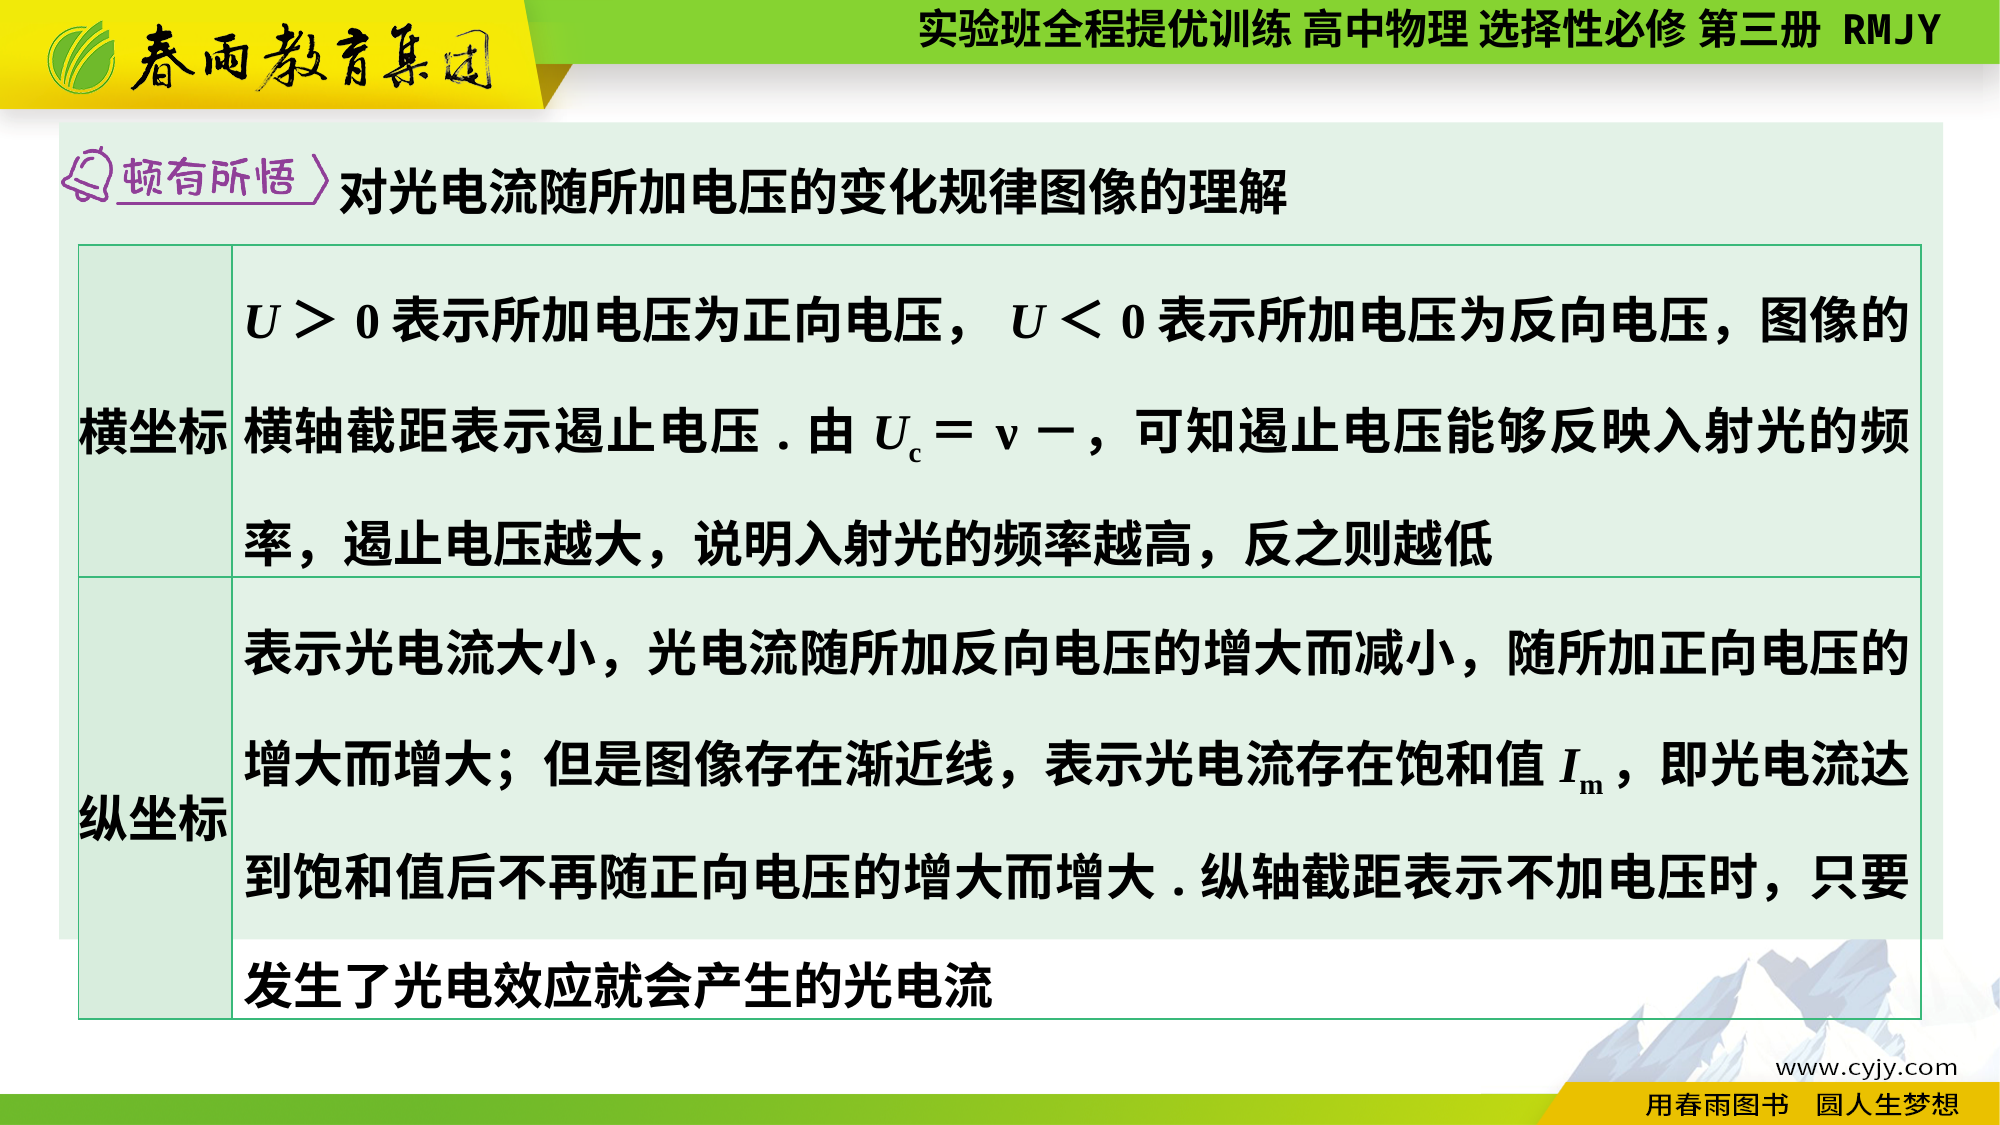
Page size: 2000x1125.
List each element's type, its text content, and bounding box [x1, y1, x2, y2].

list 对光电流随所加电压的变化规律图像的理解 [59, 122, 1944, 940]
picture [0, 0, 2000, 1125]
